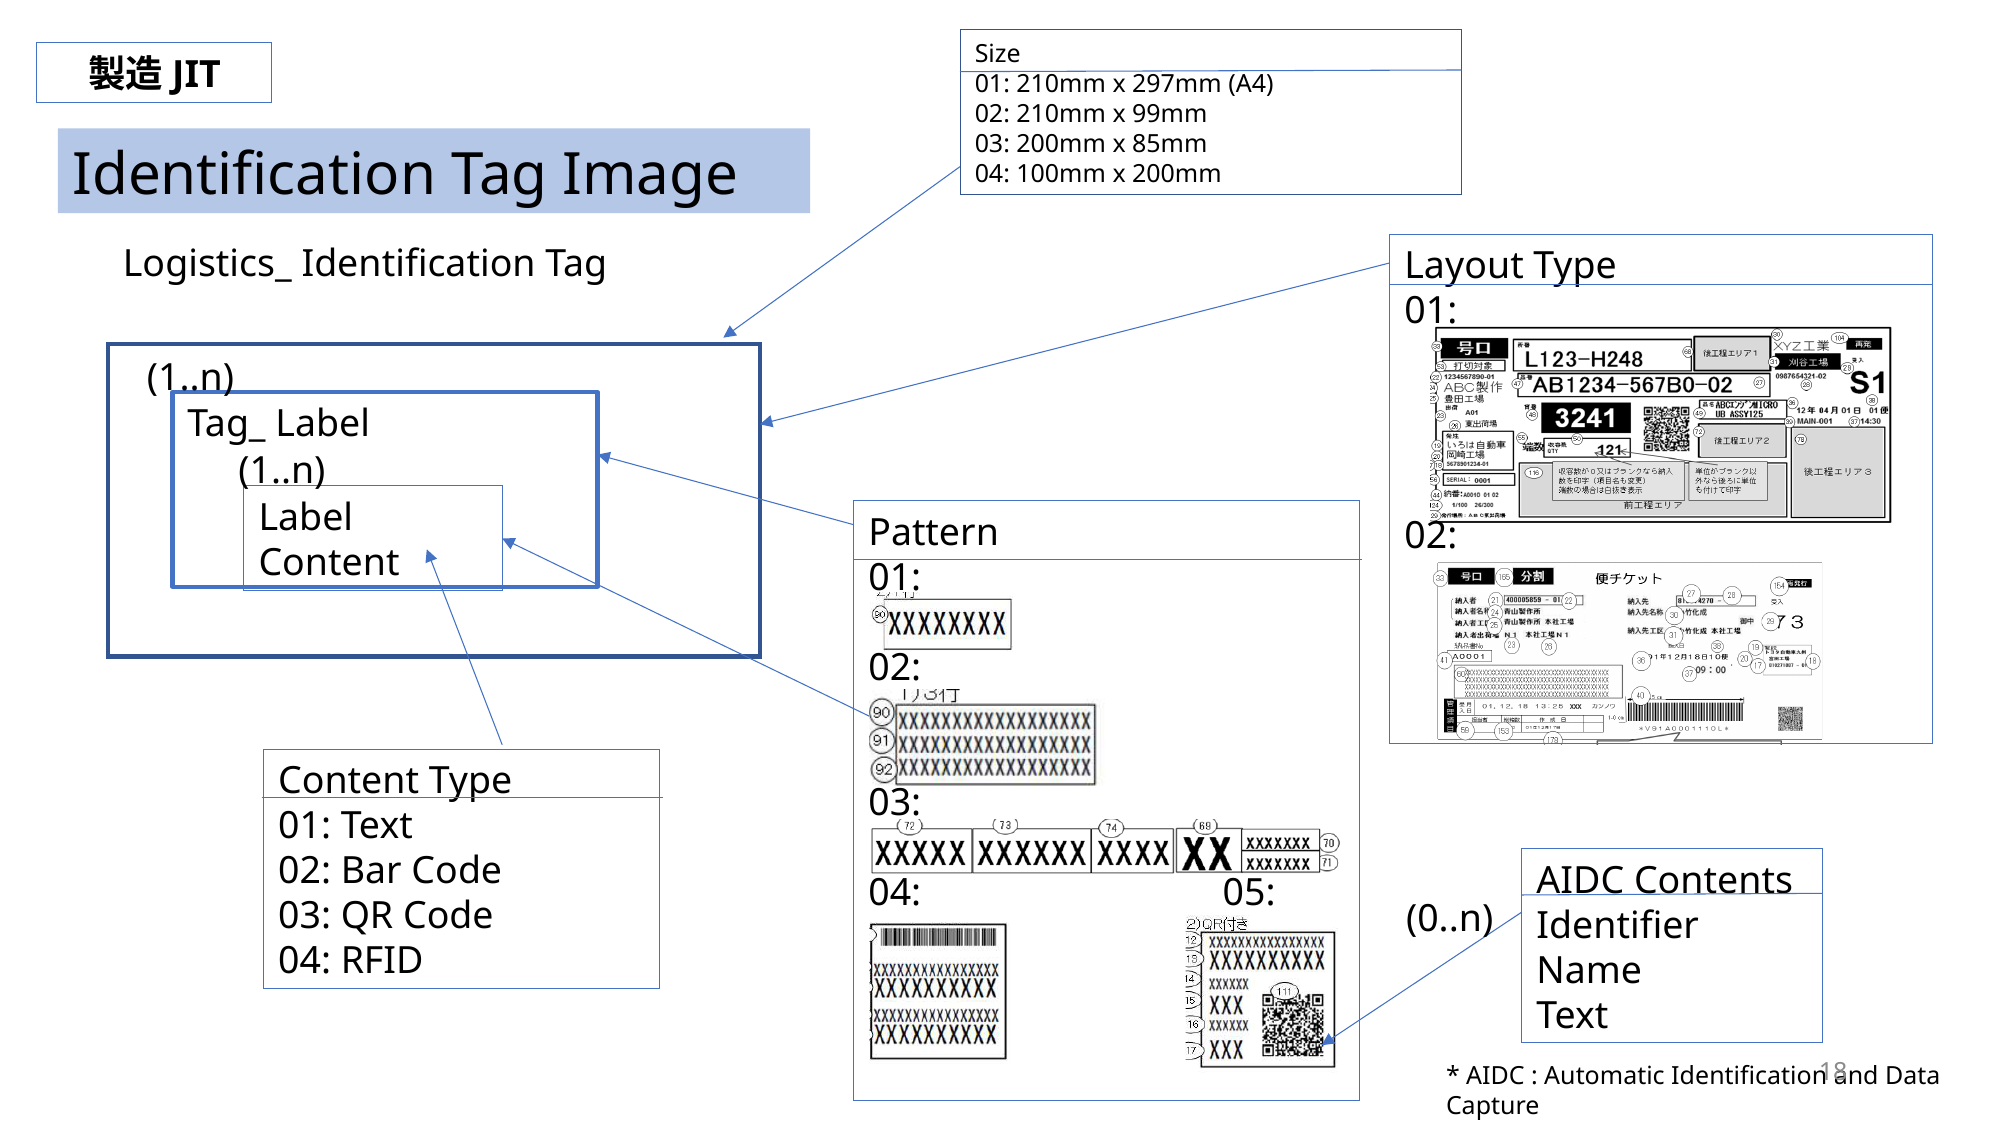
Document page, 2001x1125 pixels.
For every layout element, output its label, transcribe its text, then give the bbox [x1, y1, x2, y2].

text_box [759, 262, 1390, 425]
text_box Tag_ Label [172, 392, 598, 587]
picture [1429, 323, 1893, 525]
text_box [107, 343, 761, 658]
text_box Pattern 01: 02: 03: 04: 05: [853, 560, 1360, 1101]
text_box Identification Tag Image [57, 128, 811, 214]
text_box Size 01: 210mm x 297mm (A4) 02: 210mm x 99mm 03: 200mm x 85mm 04: 100mm x 200mm [960, 72, 1462, 195]
picture [1185, 912, 1347, 1074]
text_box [723, 166, 960, 338]
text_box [426, 549, 503, 745]
text_box * AIDC : Automatic Identification and Data Capture [1431, 1052, 1977, 1125]
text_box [1321, 912, 1522, 1046]
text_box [502, 516, 870, 717]
text_box AIDC Contents Identifier Name Text [1522, 895, 1823, 1042]
text_box (1..n) [223, 439, 435, 499]
slide_number 18 [1412, 1042, 1863, 1103]
picture [870, 592, 1027, 657]
picture [1429, 559, 1823, 745]
text_box 製造JIT [36, 42, 272, 103]
picture [865, 819, 1348, 877]
text_box Layout Type 01: 02: [1389, 285, 1933, 744]
text_box Layout Type 01: 02: [1389, 234, 1933, 284]
text_box Content Type 01: Text 02: Bar Code 03: QR Code 04: RFID [263, 798, 660, 989]
text_box Size 01: 210mm x 297mm (A4) 02: 210mm x 99mm 03: 200mm x 85mm 04: 100mm x 200mm [960, 29, 1462, 69]
picture [869, 689, 1115, 798]
text_box (0..n) [1391, 886, 1602, 946]
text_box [597, 454, 854, 516]
text_box Pattern 01: 02: 03: 04: 05: [854, 500, 1360, 559]
text_box Logistics_ Identification Tag [108, 231, 723, 292]
text_box Content Type 01: Text 02: Bar Code 03: QR Code 04: RFID [263, 749, 660, 797]
text_box AIDC Contents Identifier Name Text [1521, 848, 1823, 893]
text_box Label Content [243, 485, 503, 591]
picture [869, 921, 1011, 1064]
text_box (1..n) [132, 345, 343, 406]
